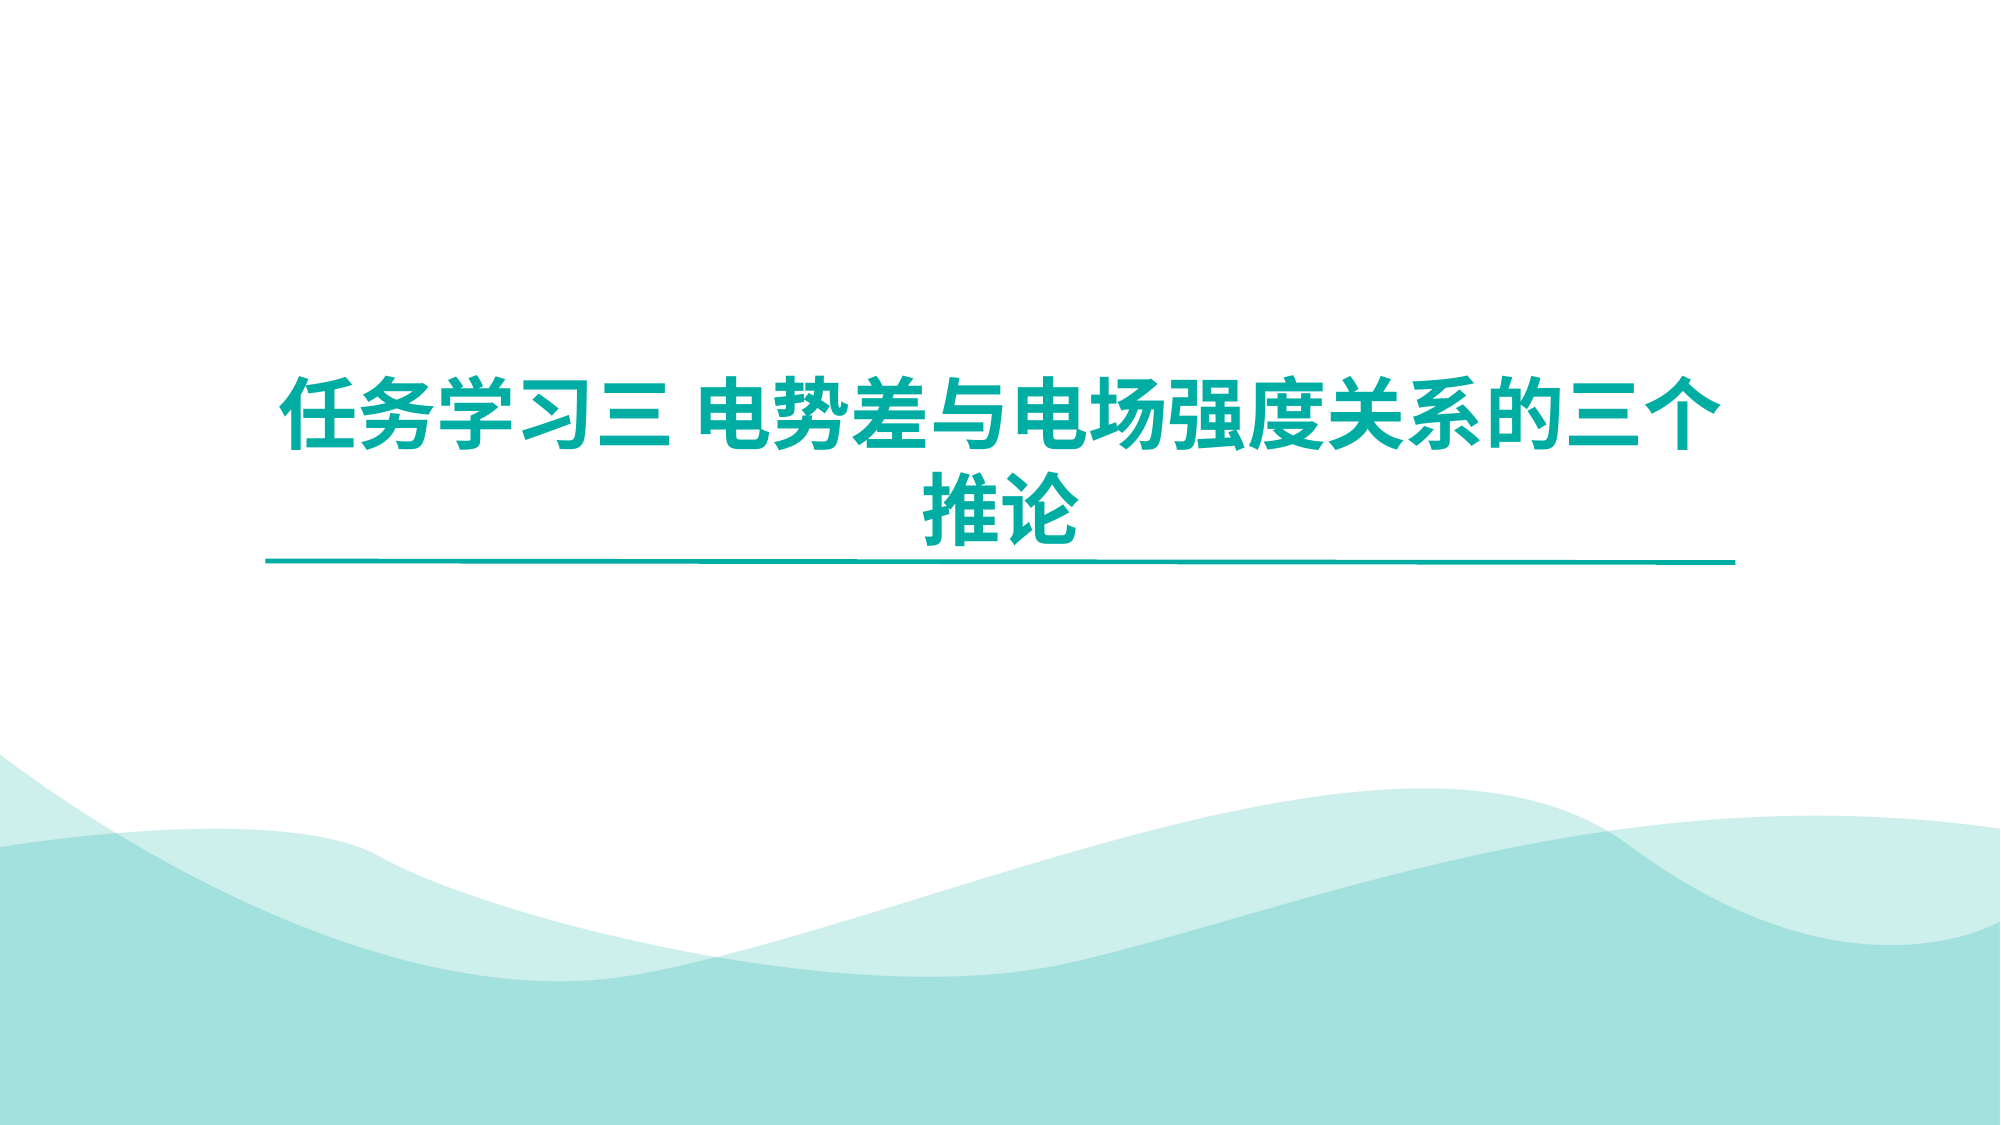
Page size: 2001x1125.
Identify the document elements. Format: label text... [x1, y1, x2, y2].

picture [0, 0, 2000, 1125]
text_box 任务学习三 电势差与电场强度关系的三个 推论 [232, 365, 1769, 555]
